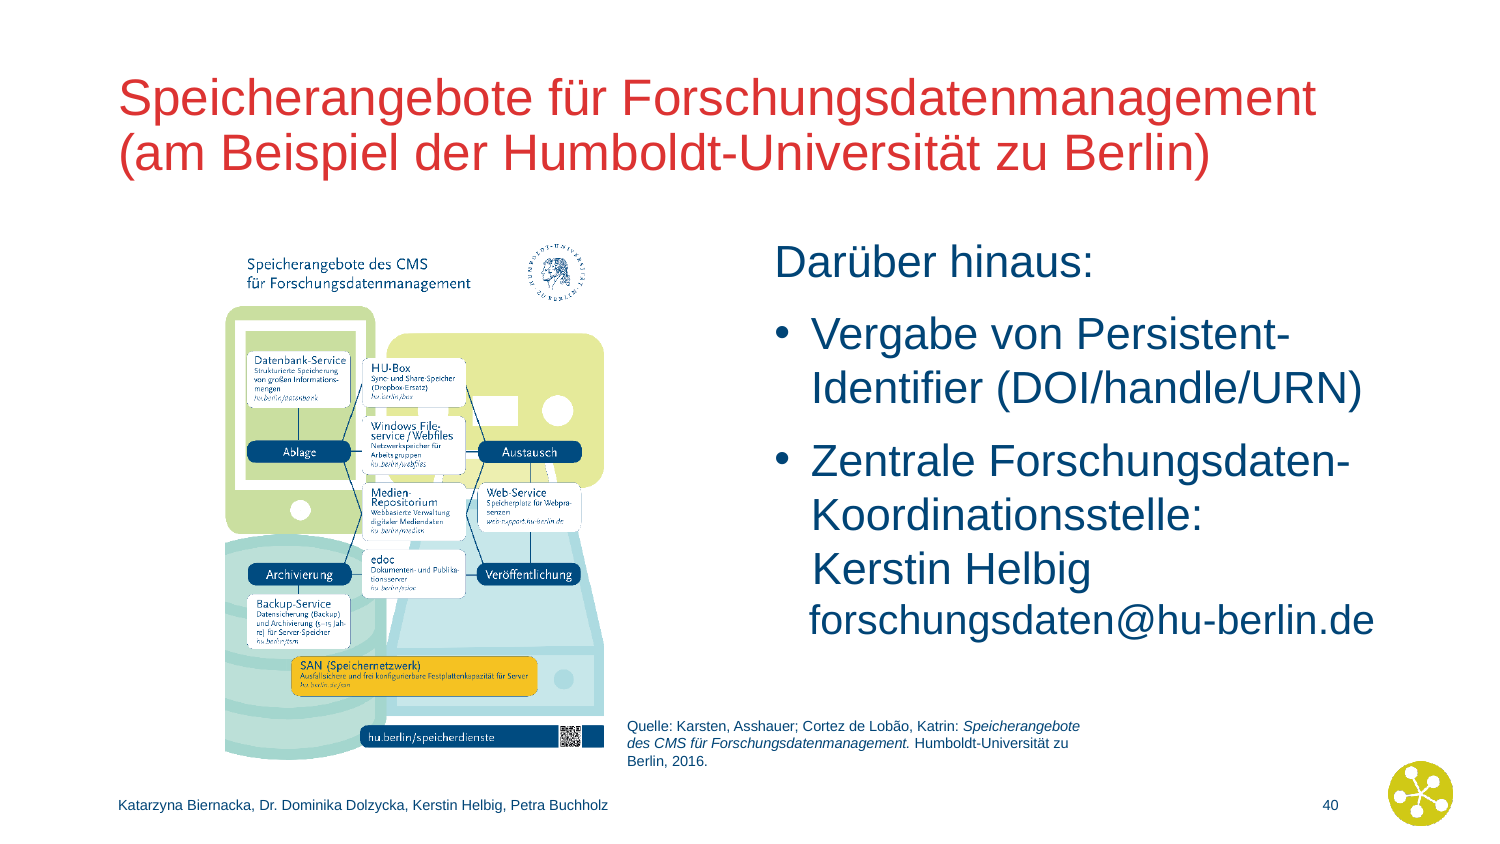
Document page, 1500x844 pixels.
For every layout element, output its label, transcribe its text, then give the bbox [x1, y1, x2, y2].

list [225, 224, 604, 760]
picture [1388, 761, 1453, 826]
text_box Quelle: Karsten, Asshauer; Cortez de Lobão, Katrin: Speicherangebote des CMS für Forschungsdatenmanagement. Humboldt-Universität zu Berlin, 2016. [612, 709, 1121, 777]
slide_number 39 [1016, 782, 1354, 827]
footer Katarzyna Biernacka, Dr. Dominika Dolzycka, Kerstin Helbig, Petra Buchholz [103, 782, 742, 827]
list Darüber hinaus: Vergabe von Persistent-Identifier (DOI/handle/URN) Zentrale Forschungsdaten-Koordinationsstelle: Kerstin Helbig forschungsdaten@hu-berlin.de [759, 224, 1397, 760]
title Speicherangebote für Forschungsdatenmanagement (am Beispiel der Humboldt-Universität zu Berlin) [103, 44, 1397, 208]
